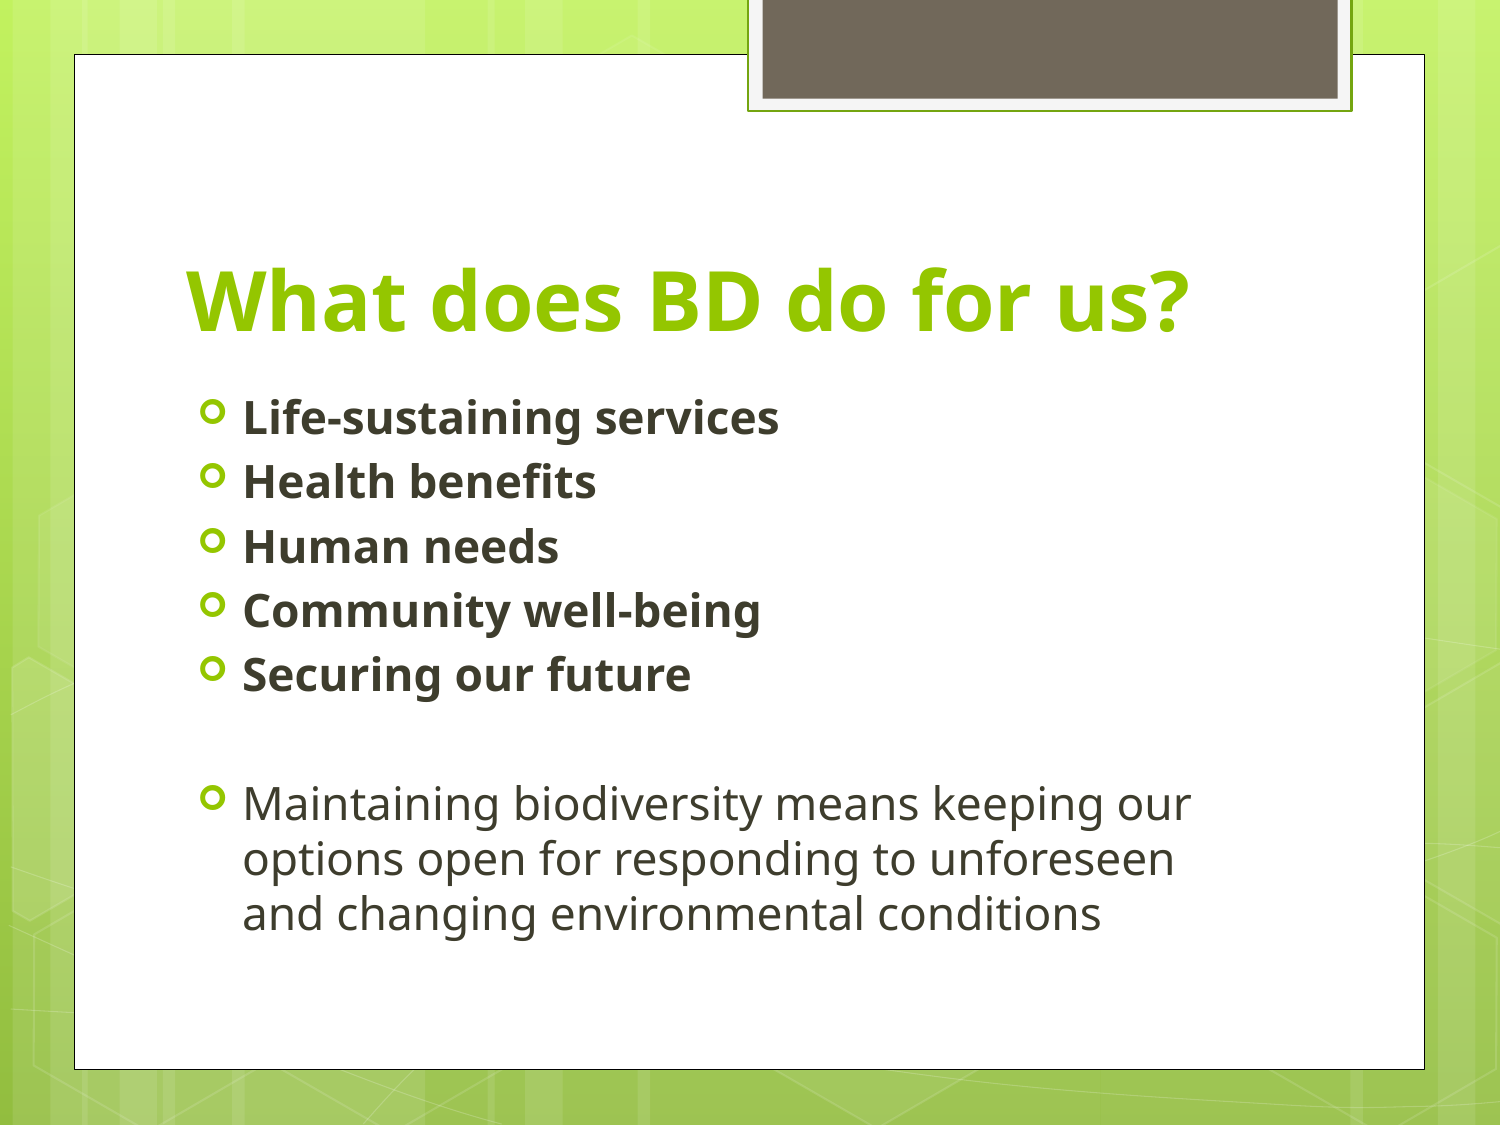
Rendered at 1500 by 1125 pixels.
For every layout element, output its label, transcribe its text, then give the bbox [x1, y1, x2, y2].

title What does BD do for us? [171, 168, 1324, 357]
list Life-sustaining services Health benefits Human needs Community well-being Securing our future Maintaining biodiversity means keeping our options open for responding to unforeseen and changing environmental conditions [171, 381, 1283, 957]
